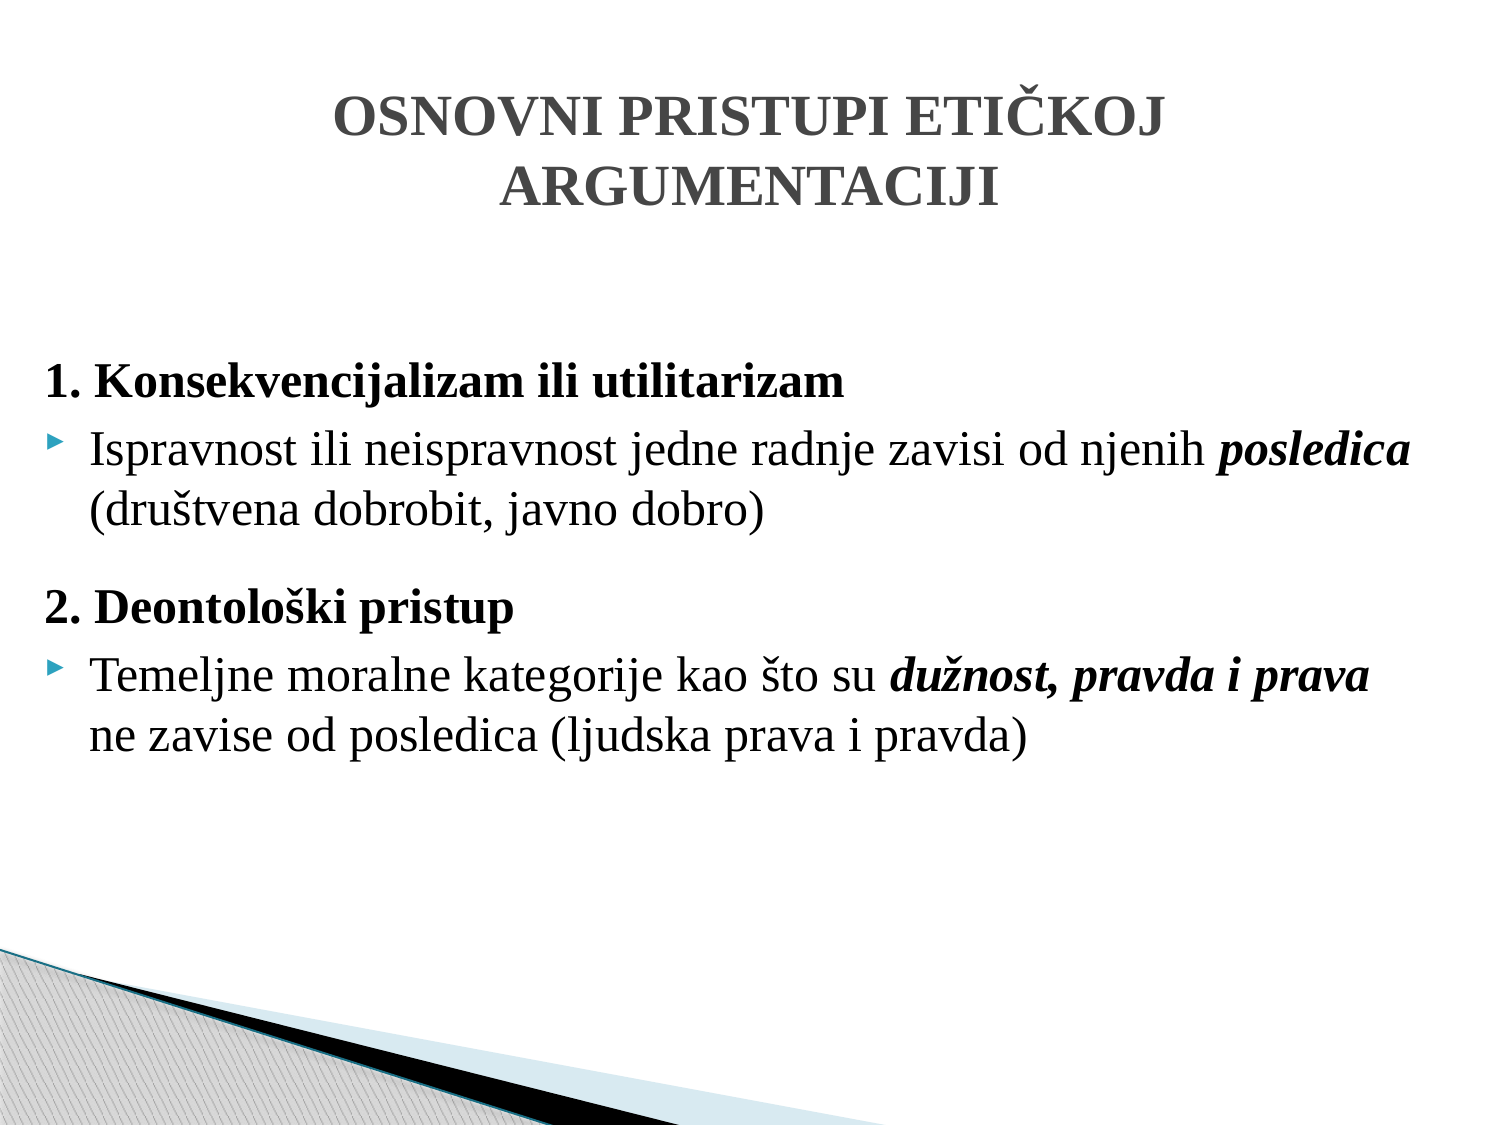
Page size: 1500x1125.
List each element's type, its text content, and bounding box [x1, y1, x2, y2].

title OSNOVNI PRISTUPI ETIČKOJ ARGUMENTACIJI [75, 45, 1425, 233]
list 1. Konsekvencijalizam ili utilitarizam Ispravnost ili neispravnost jedne radnje zavisi od njenih posledica (društvena dobrobit, javno dobro) 2. Deontološki pristup Temeljne moralne kategorije kao što su dužnost, pravda i prava ne zavise od posledica (ljudska prava i pravda) [29, 339, 1439, 856]
